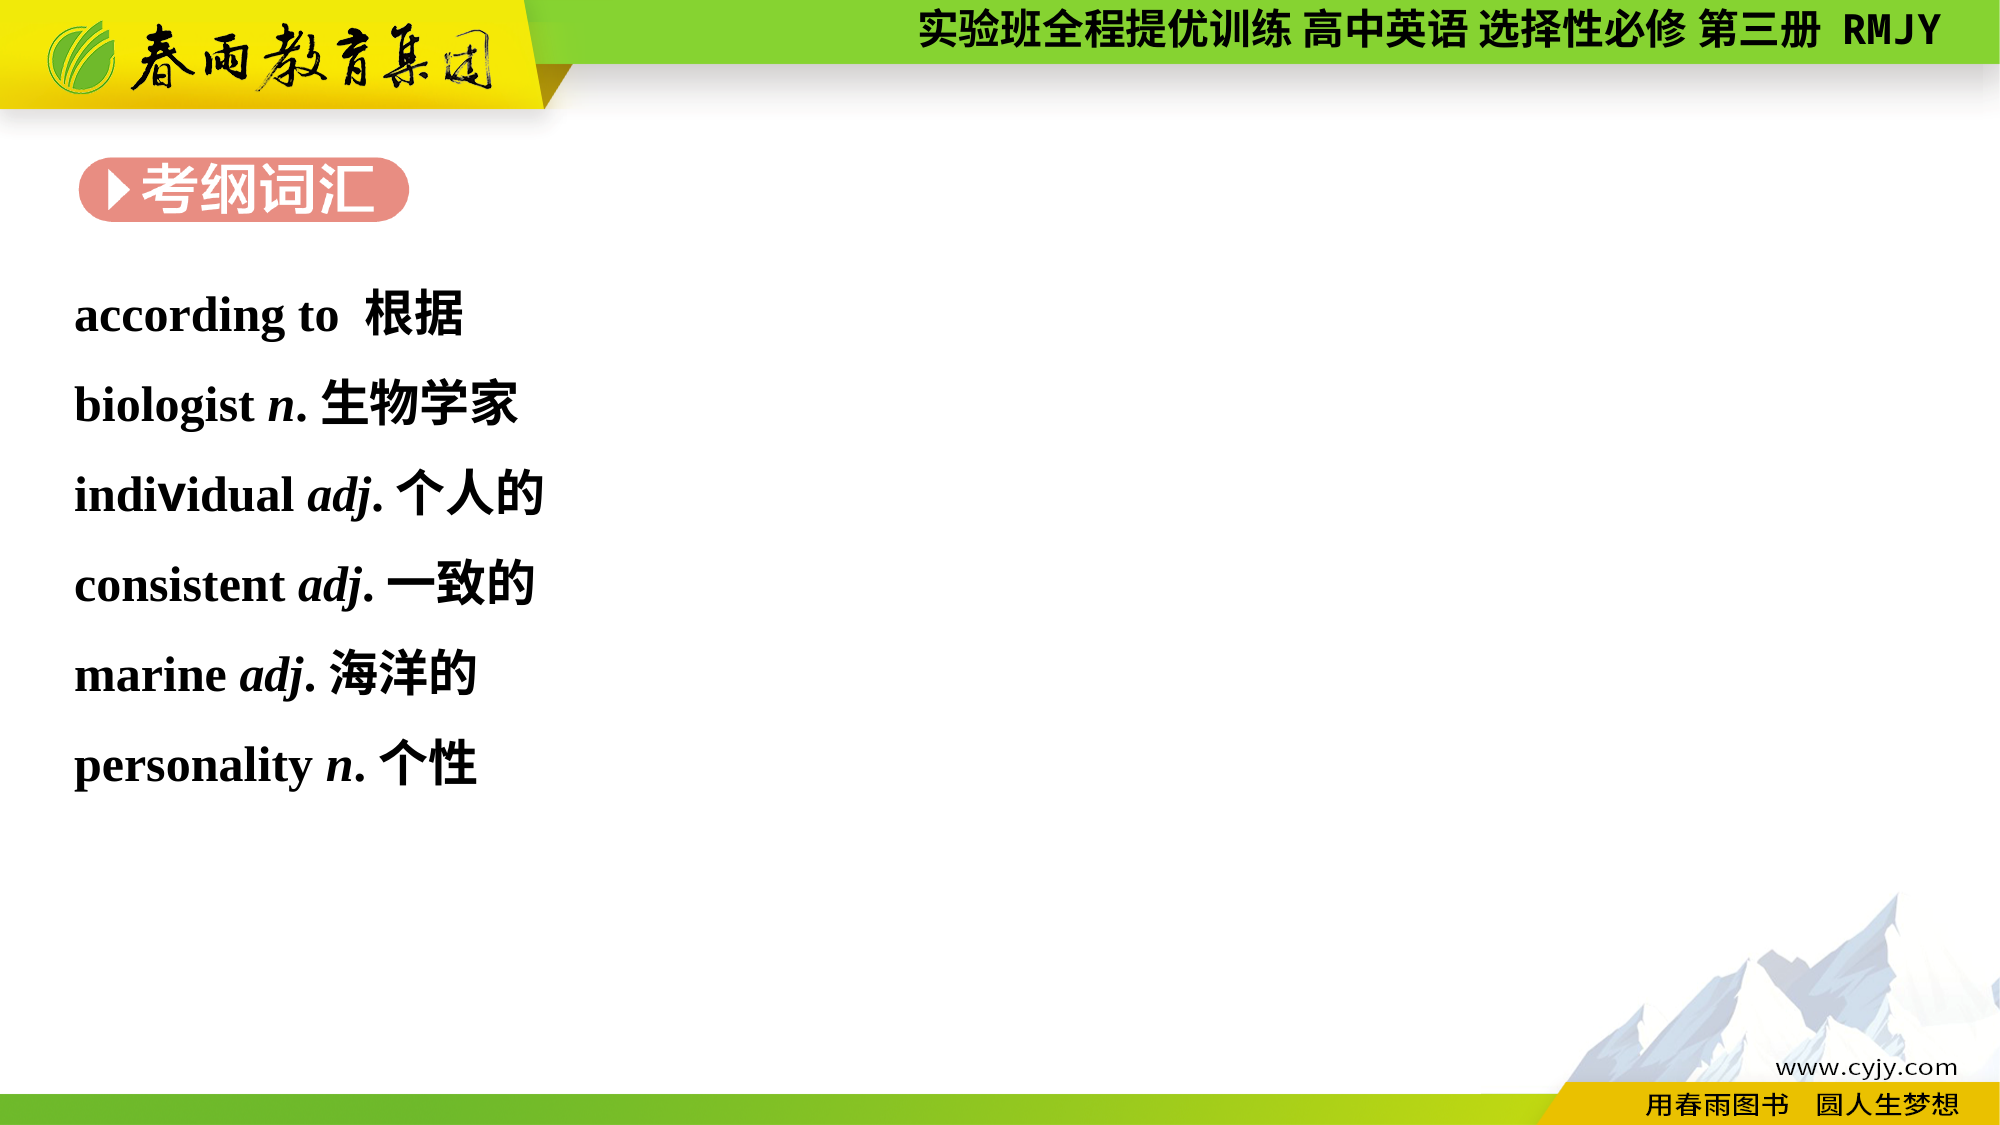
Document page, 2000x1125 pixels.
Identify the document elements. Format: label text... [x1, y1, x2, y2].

list according to 根据 biologist n.生物学家 individual adj.个人的 consistent adj.一致的 marine adj.海洋的 personality n.个性 [59, 243, 1944, 793]
picture [0, 0, 2000, 1125]
